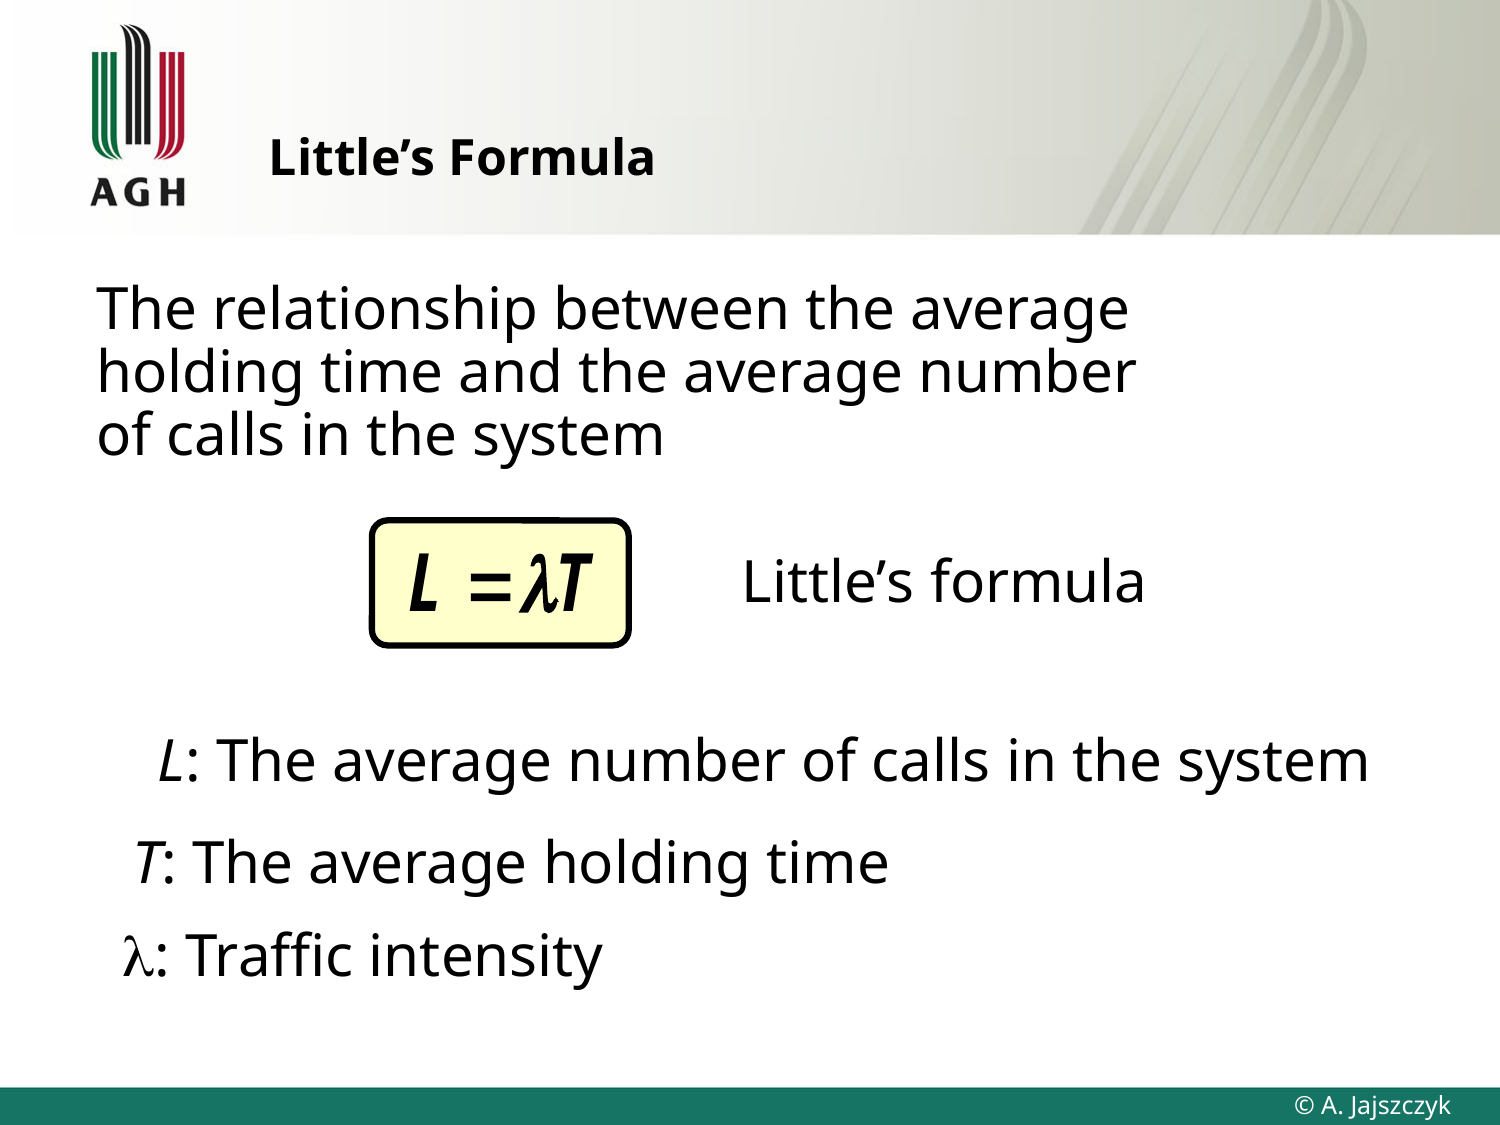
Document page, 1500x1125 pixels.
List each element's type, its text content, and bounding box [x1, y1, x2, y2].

text_box The relationship between the average holding time and the average number of calls in the system [81, 271, 1349, 476]
text_box l: Traffic intensity [107, 911, 619, 996]
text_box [371, 520, 1183, 646]
title Little’s Formula [253, 78, 1425, 233]
text_box L: The average number of calls in the system [142, 716, 1387, 801]
picture [0, 0, 1500, 1125]
text_box T: The average holding time [117, 817, 906, 903]
